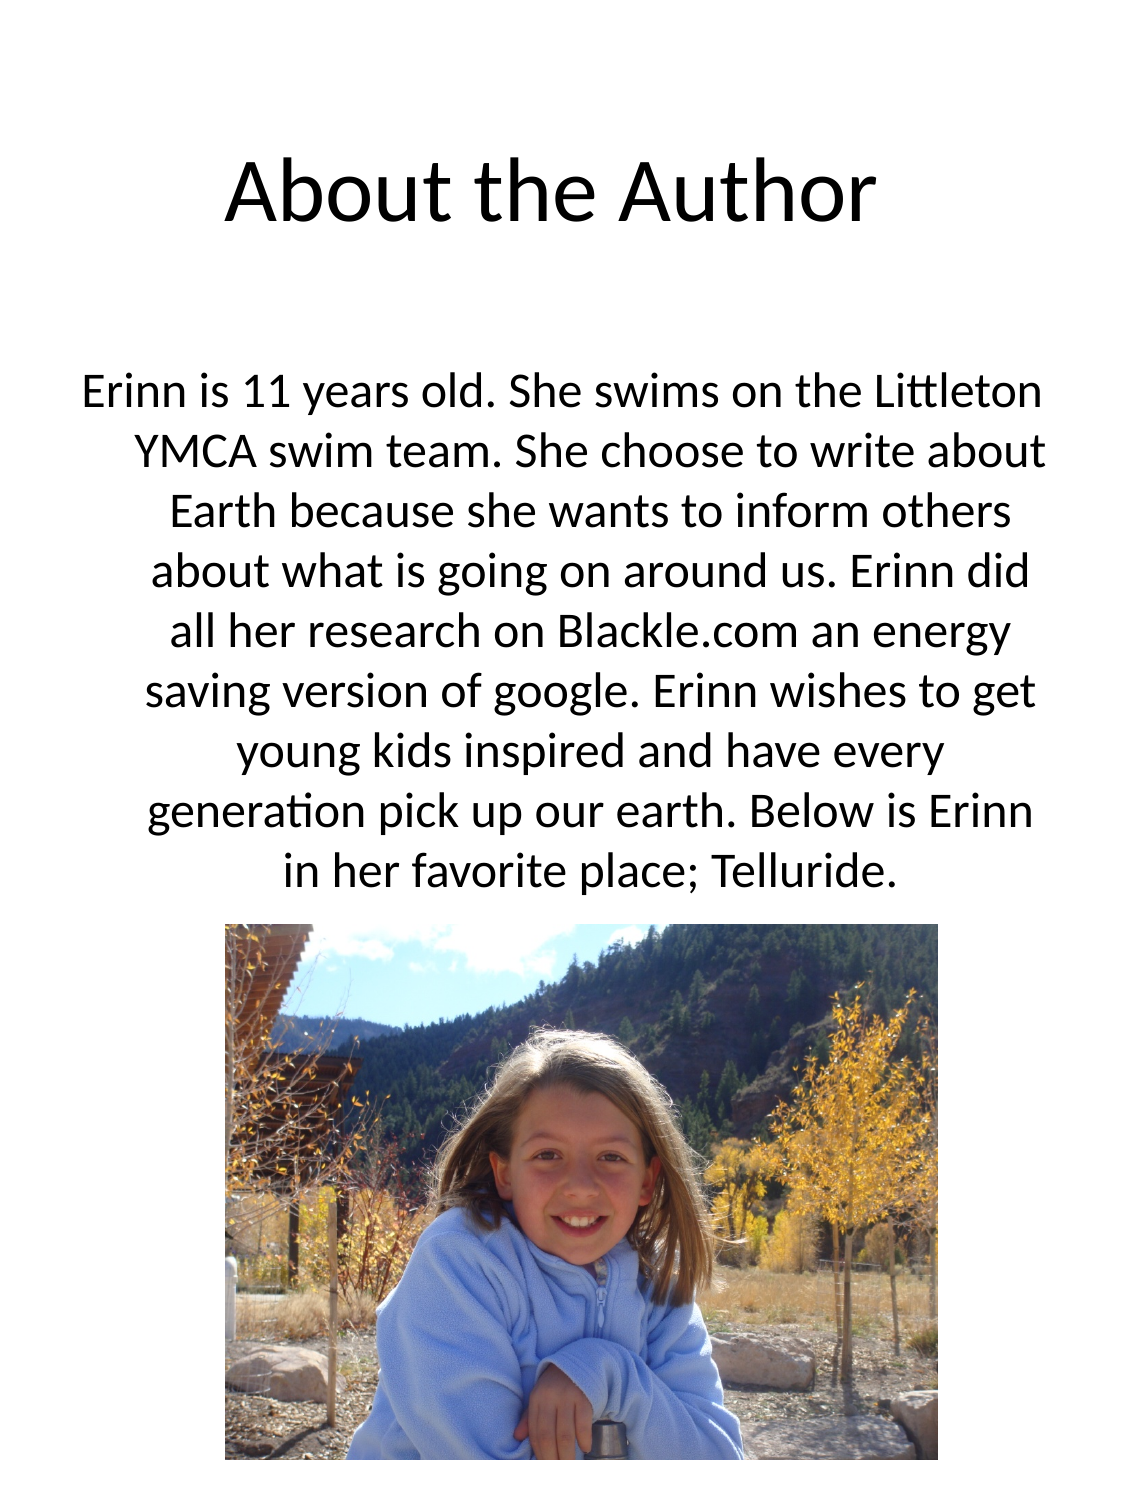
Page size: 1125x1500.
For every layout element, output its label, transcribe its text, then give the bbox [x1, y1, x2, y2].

picture [224, 924, 938, 1460]
title About the Author [56, 60, 1069, 310]
list Erinn is 11 years old. She swims on the Littleton YMCA swim team. She choose to write about Earth because she wants to inform others about what is going on around us. Erinn did all her research on Blackle.com an energy saving version of google. Erinn wishes to get young kids inspired and have every generation pick up our earth. Below is Erinn in her favorite place; Telluride. [56, 350, 1069, 1340]
